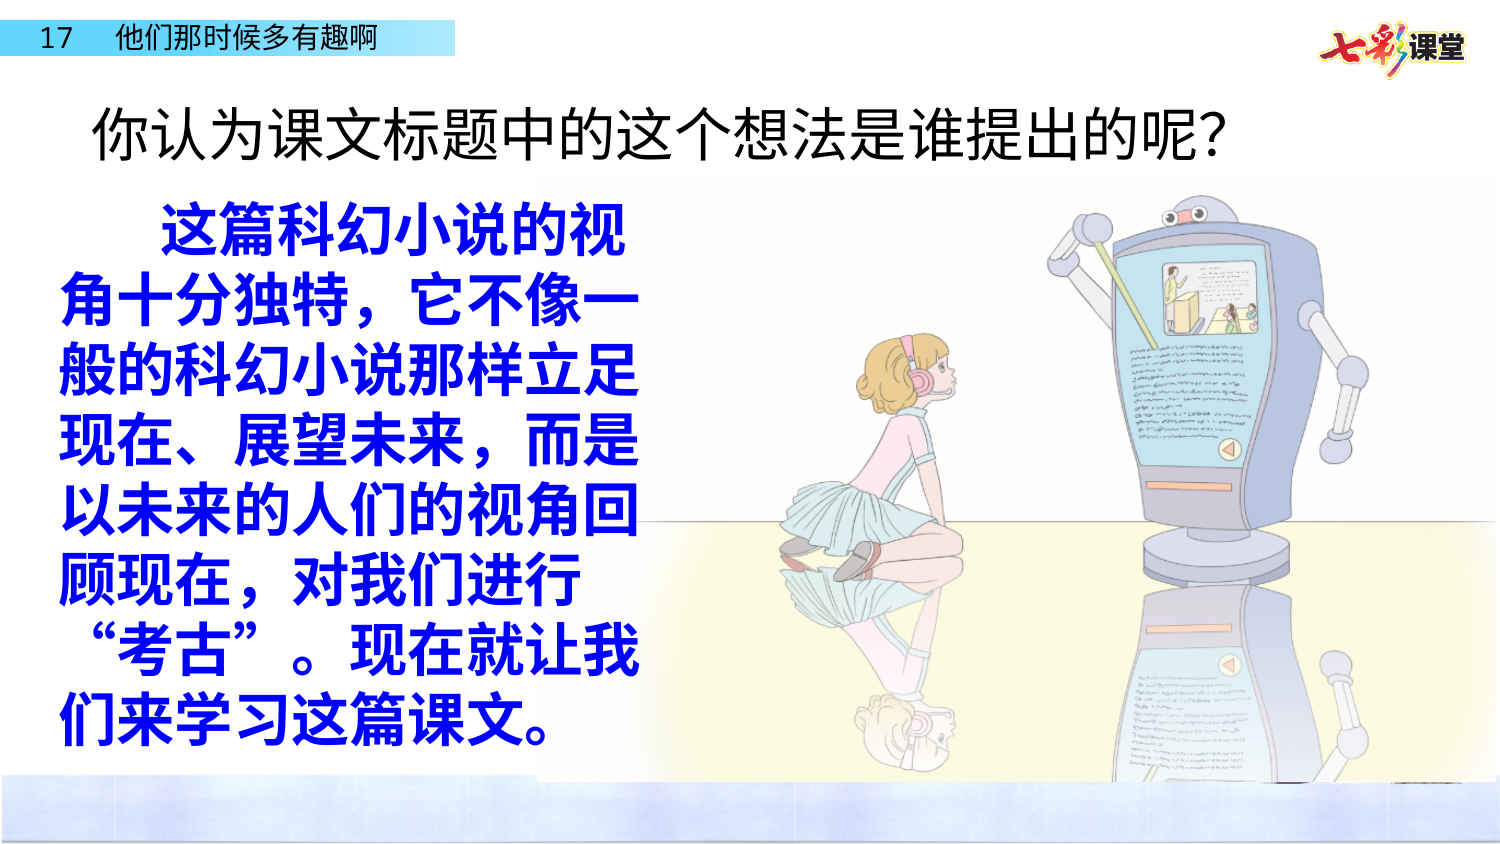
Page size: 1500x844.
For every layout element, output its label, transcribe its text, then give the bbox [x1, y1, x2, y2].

text_box 这篇科幻小说的视角十分独特，它不像一般的科幻小说那样立足现在、展望未来，而是以未来的人们的视角回顾现在，对我们进行“考古”。现在就让我们来学习这篇课文。 [43, 185, 532, 761]
text_box 你认为课文标题中的这个想法是谁提出的呢？ [10, 55, 1459, 176]
picture [0, 173, 1500, 844]
picture [1316, 20, 1468, 80]
